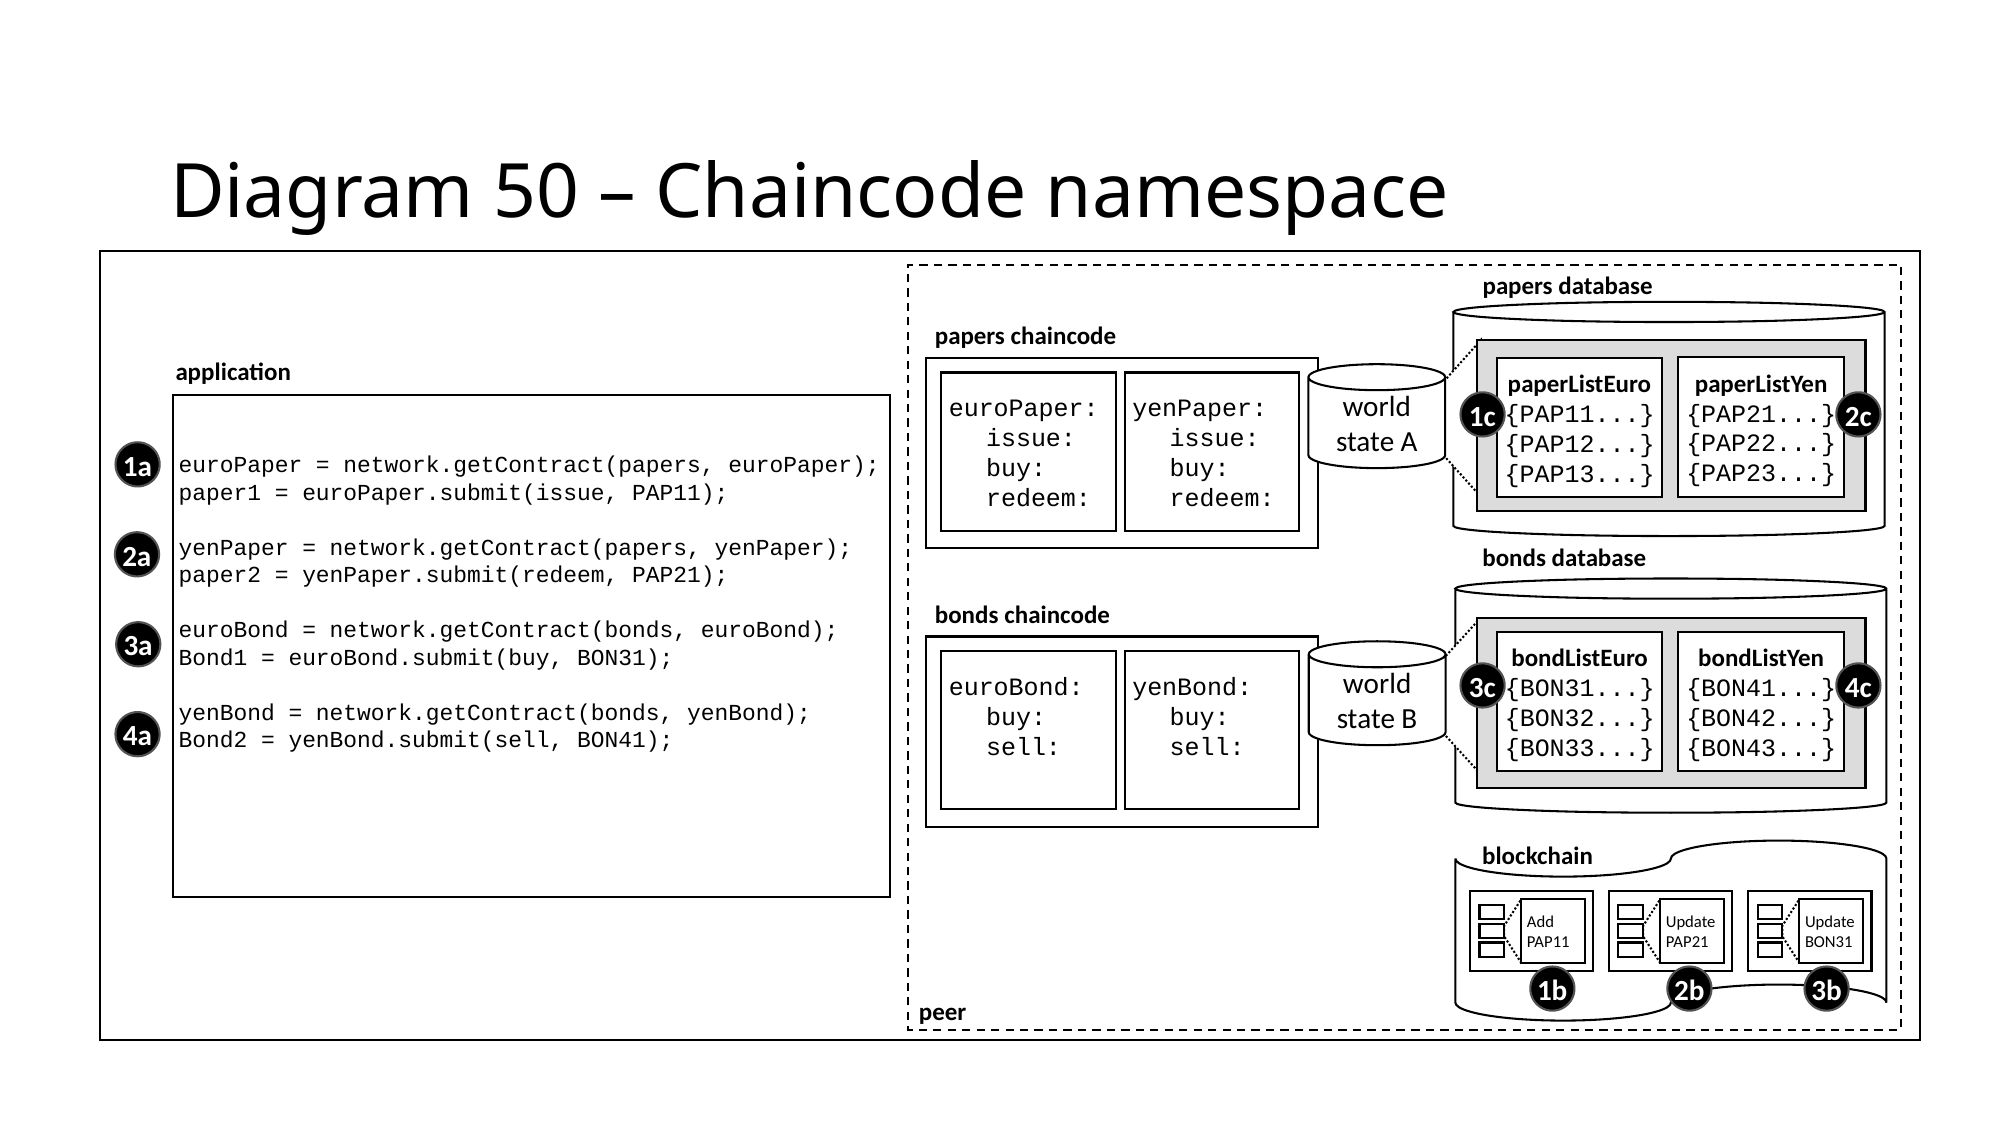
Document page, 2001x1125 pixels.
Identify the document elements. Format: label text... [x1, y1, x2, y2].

text_box [925, 357, 1319, 533]
text_box blockchain [1474, 831, 1601, 877]
text_box application [168, 347, 300, 393]
text_box yenPaper: issue: buy: redeem: [1124, 372, 1300, 531]
text_box [1453, 301, 1885, 533]
text_box papers database [1474, 261, 1661, 307]
text_box [907, 264, 1901, 1030]
text_box euroPaper: issue: buy: redeem: [941, 372, 1116, 531]
text_box 1a [115, 442, 160, 487]
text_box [925, 533, 1887, 828]
text_box 4a [115, 712, 160, 757]
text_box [1460, 339, 1881, 511]
text_box world state A [1308, 364, 1446, 469]
text_box 3a [116, 622, 161, 667]
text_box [1469, 890, 1872, 972]
text_box euroPaper = network.getContract(papers, euroPaper); paper1 = euroPaper.submit(issue, PAP11); yenPaper = network.getContract(papers, yenPaper); paper2 = yenPaper.submit(redeem, PAP21); euroBond = network.getContract(bonds, euroBond); Bond1 = euroBond.submit(buy, BON31); yenBond = network.getContract(bonds, yenBond); Bond2 = yenBond.submit(sell, BON41); [172, 394, 890, 898]
text_box papers chaincode [927, 312, 1125, 357]
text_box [1530, 966, 1849, 1011]
text_box [1445, 363, 1460, 474]
text_box peer [911, 988, 974, 1034]
text_box Diagram 50 – Chaincode namespace [162, 84, 1888, 250]
text_box [100, 250, 1920, 1040]
text_box 2a [114, 532, 160, 577]
text_box [1455, 840, 1887, 1021]
